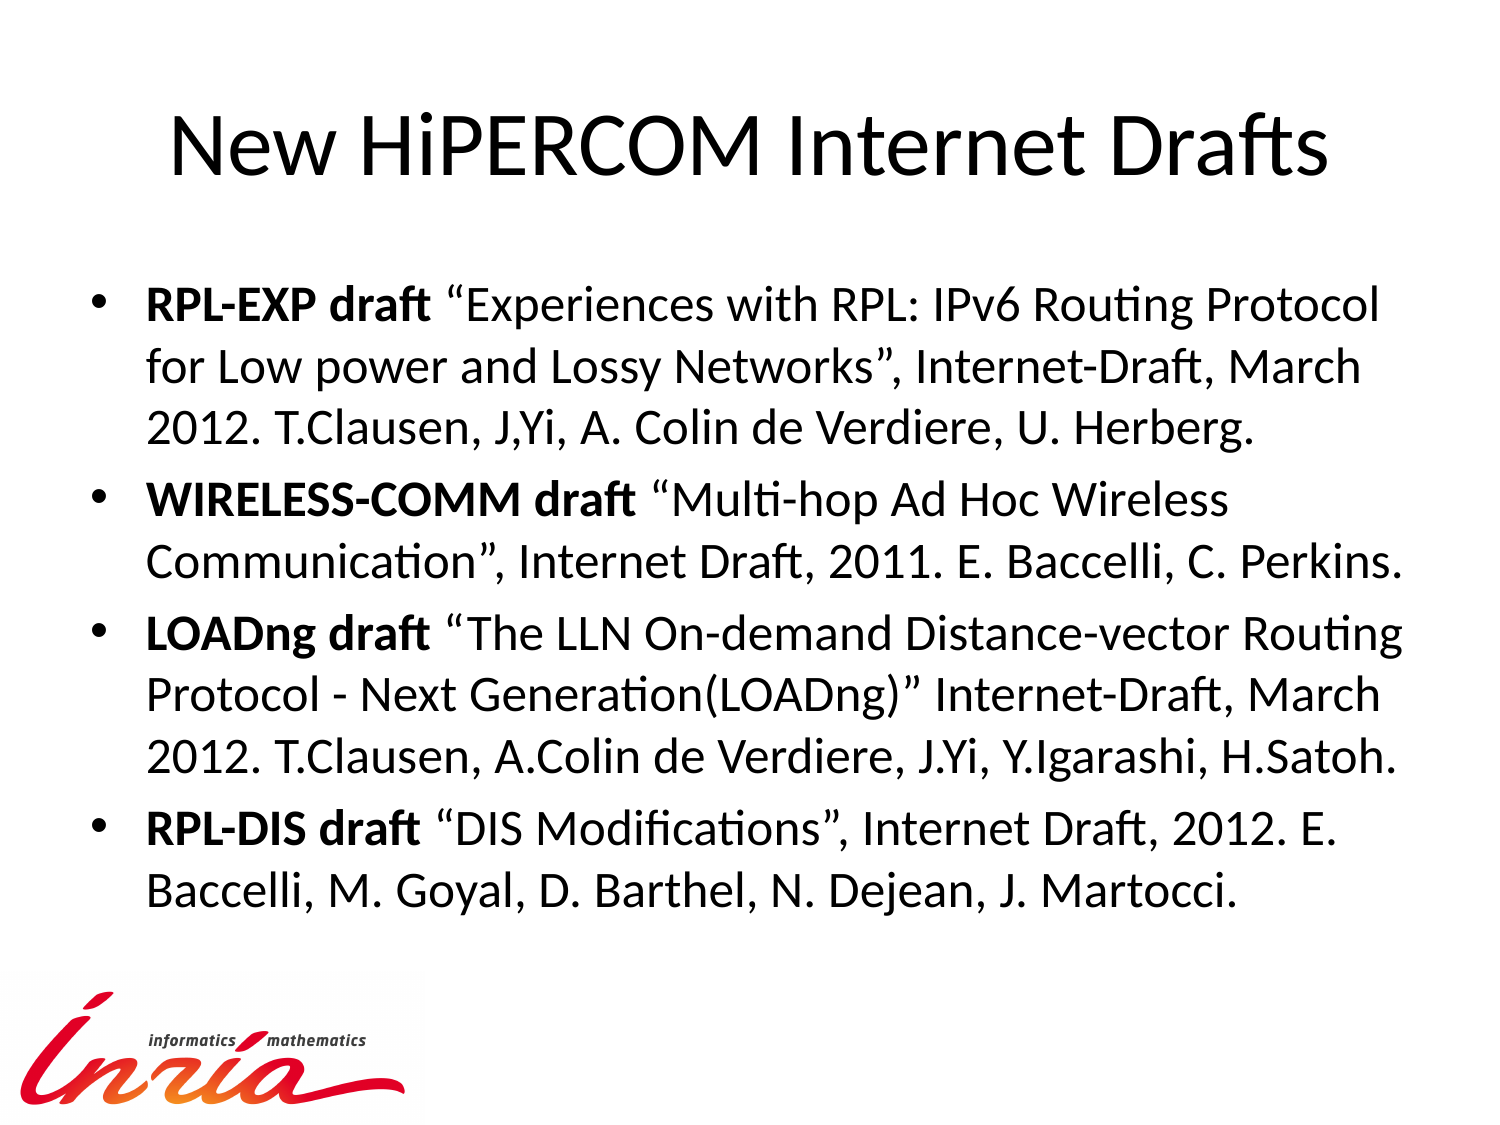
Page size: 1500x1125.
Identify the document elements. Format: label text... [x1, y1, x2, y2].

title New HiPERCOM Internet Drafts [75, 45, 1425, 233]
list RPL-EXP draft “Experiences with RPL: IPv6 Routing Protocol for Low power and Lossy Networks”, Internet-Draft, March 2012. T.Clausen, J,Yi, A. Colin de Verdiere, U. Herberg. WIRELESS-COMM draft “Multi-hop Ad Hoc Wireless Communication”, Internet Draft, 2011. E. Baccelli, C. Perkins. LOADng draft “The LLN On-demand Distance-vector Routing Protocol - Next Generation(LOADng)” Internet-Draft, March 2012. T.Clausen, A.Colin de Verdiere, J.Yi, Y.Igarashi, H.Satoh. RPL-DIS draft “DIS Modifications”, Internet Draft, 2012. E. Baccelli, M. Goyal, D. Barthel, N. Dejean, J. Martocci. [75, 262, 1425, 978]
picture [0, 971, 425, 1125]
